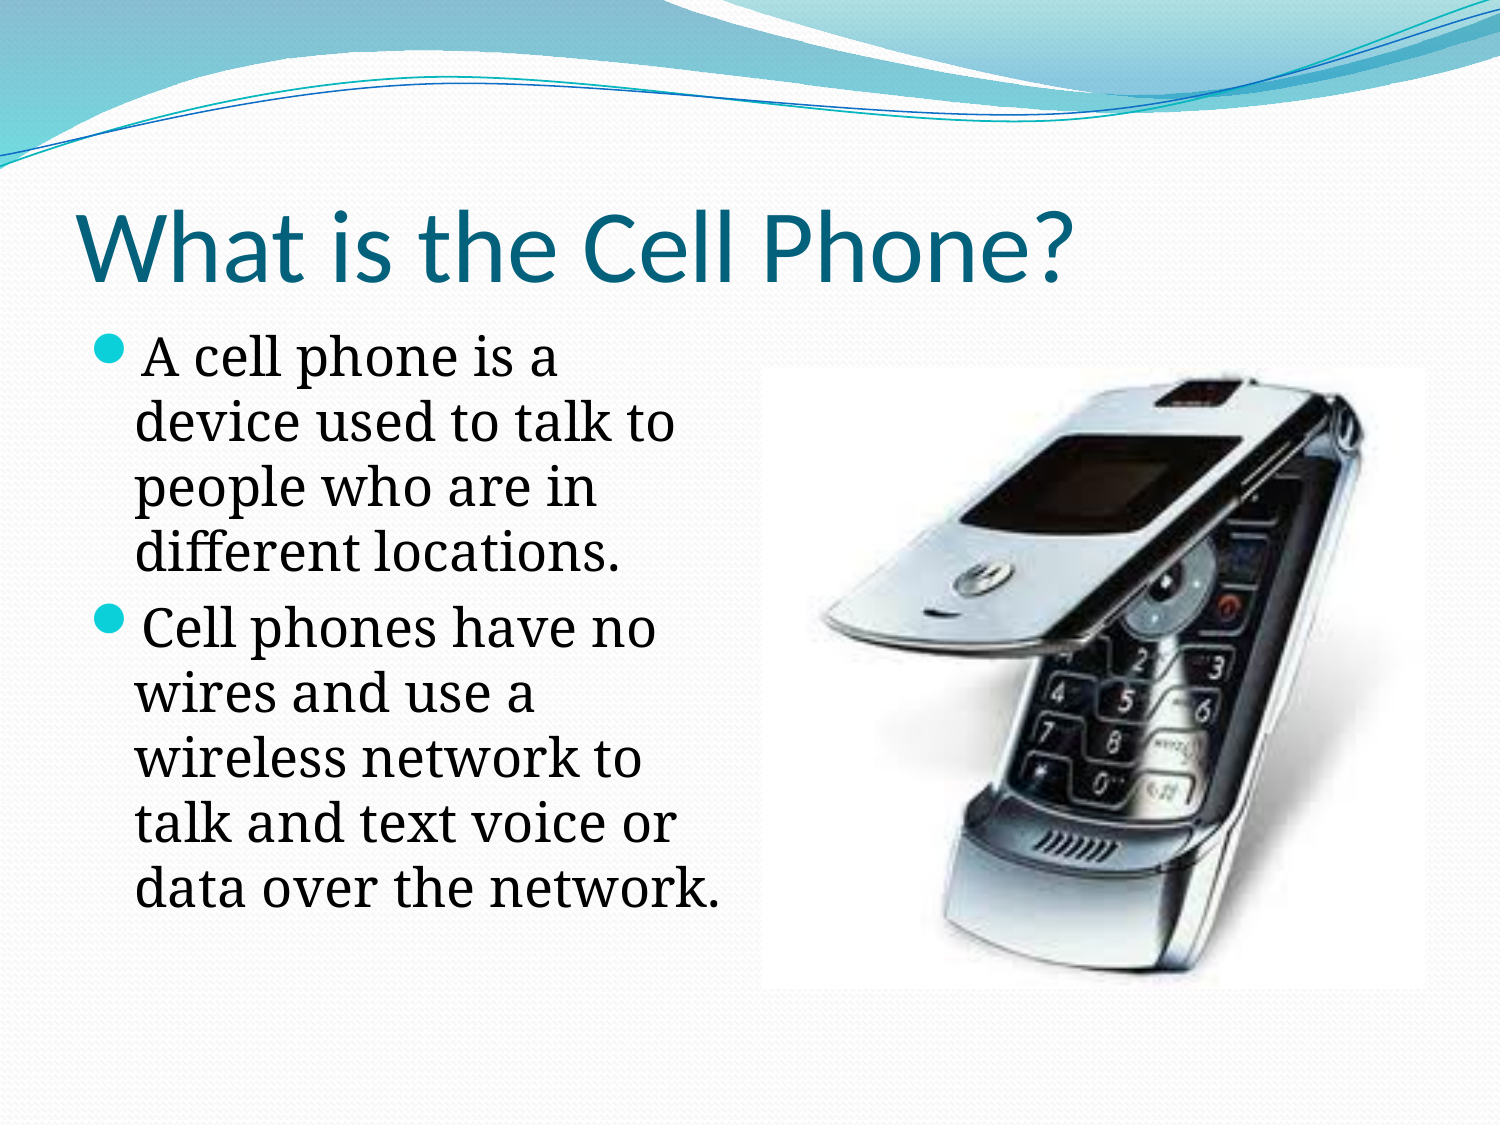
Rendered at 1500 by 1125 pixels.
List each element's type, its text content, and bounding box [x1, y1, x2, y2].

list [762, 314, 1426, 1043]
title What is the Cell Phone? [75, 115, 1425, 303]
list A cell phone is a device used to talk to people who are in different locations. Cell phones have no wires and use a wireless network to talk and text voice or data over the network. [75, 314, 738, 1043]
